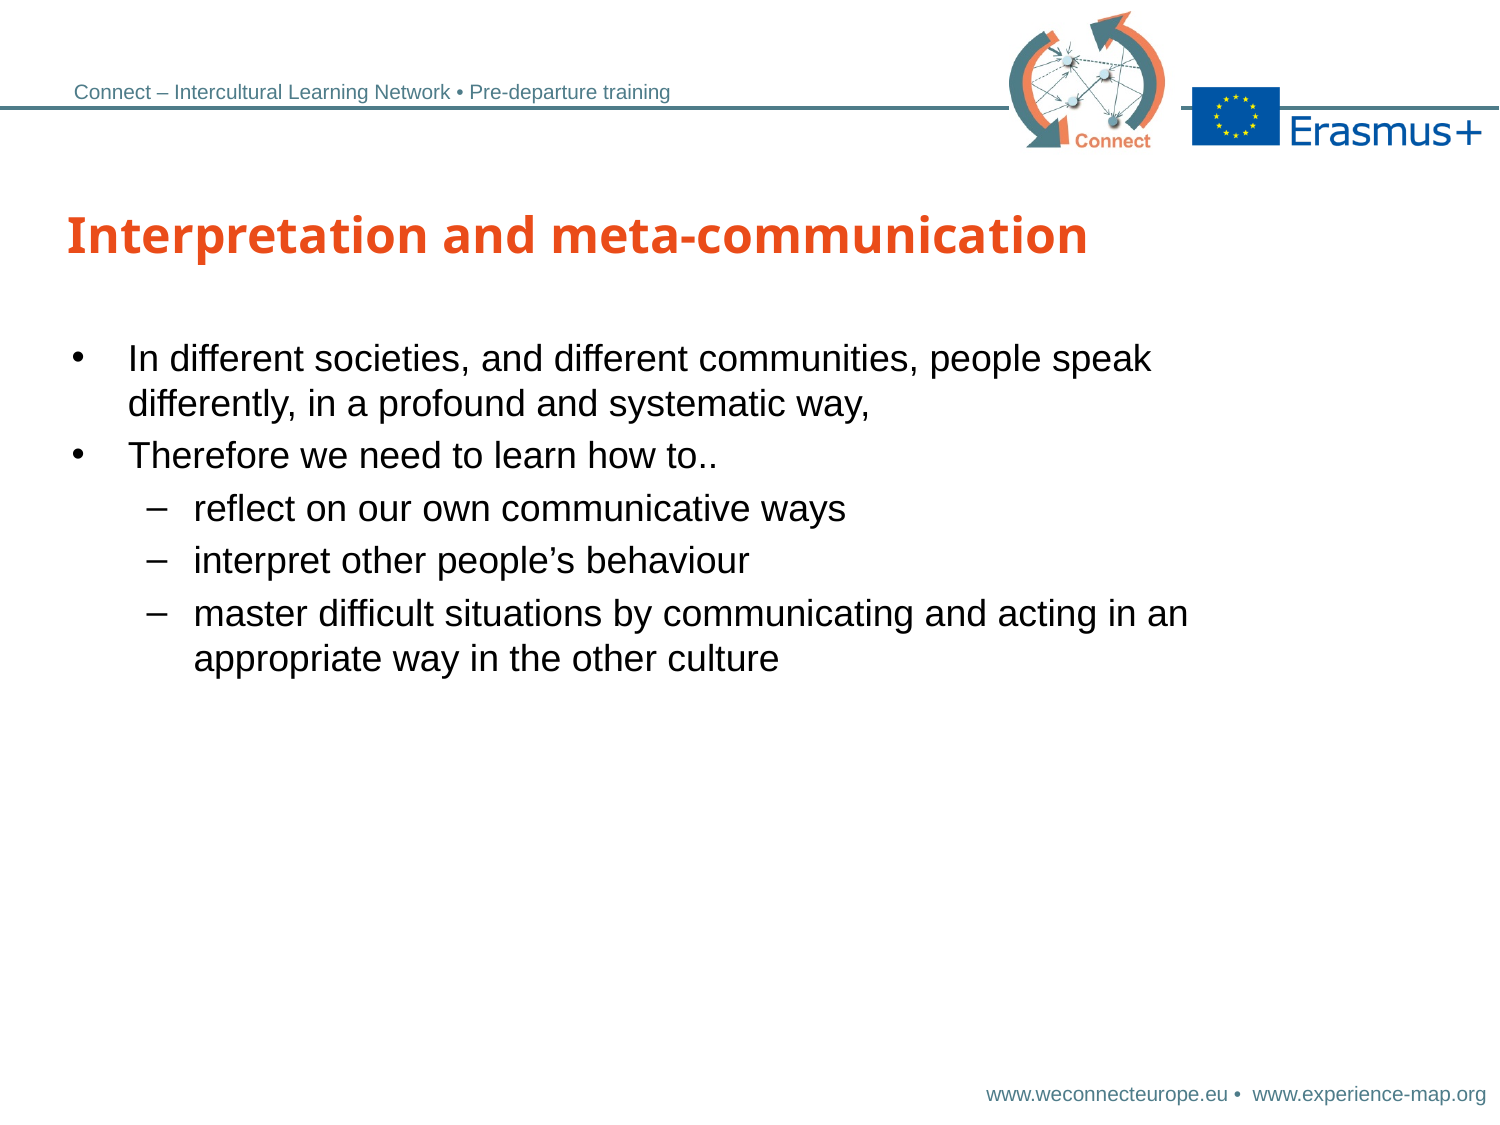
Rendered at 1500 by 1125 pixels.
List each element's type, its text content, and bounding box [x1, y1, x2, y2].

picture [1009, 11, 1498, 162]
title Interpretation and meta-communication [53, 196, 1404, 384]
list In different societies, and different communities, people speak differently, in a profound and systematic way, Therefore we need to learn how to.. reflect on our own communicative ways interpret other people’s behaviour master difficult situations by communicating and acting in an appropriate way in the other culture [56, 326, 1319, 923]
